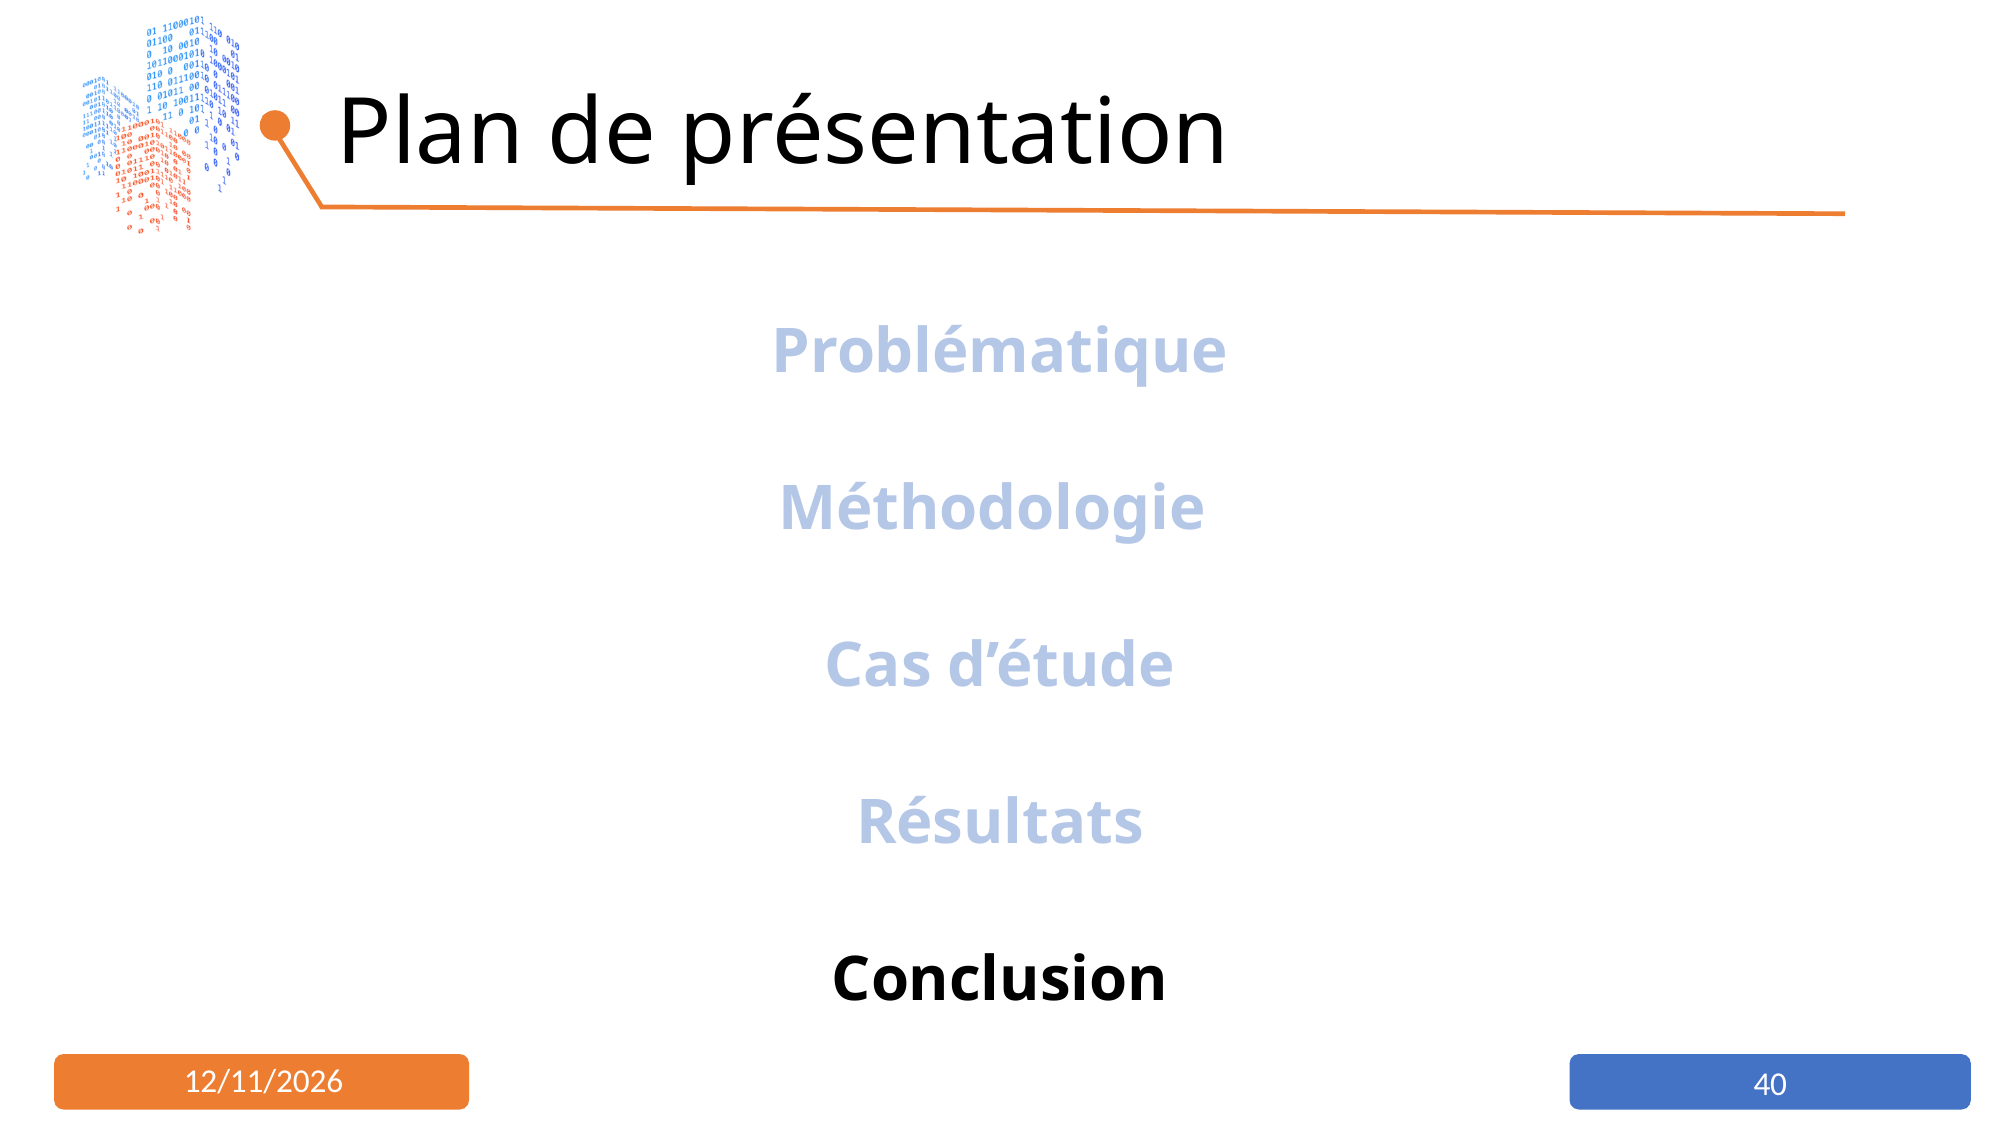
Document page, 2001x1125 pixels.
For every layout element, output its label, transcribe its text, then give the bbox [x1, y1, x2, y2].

picture [57, 0, 260, 253]
title Plan de présentation [321, 76, 1863, 184]
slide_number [57, 1049, 470, 1110]
list Problématique Méthodologie Cas d’étude Résultats Conclusion [137, 247, 1863, 1035]
slide_number 40 [1569, 1054, 1971, 1110]
